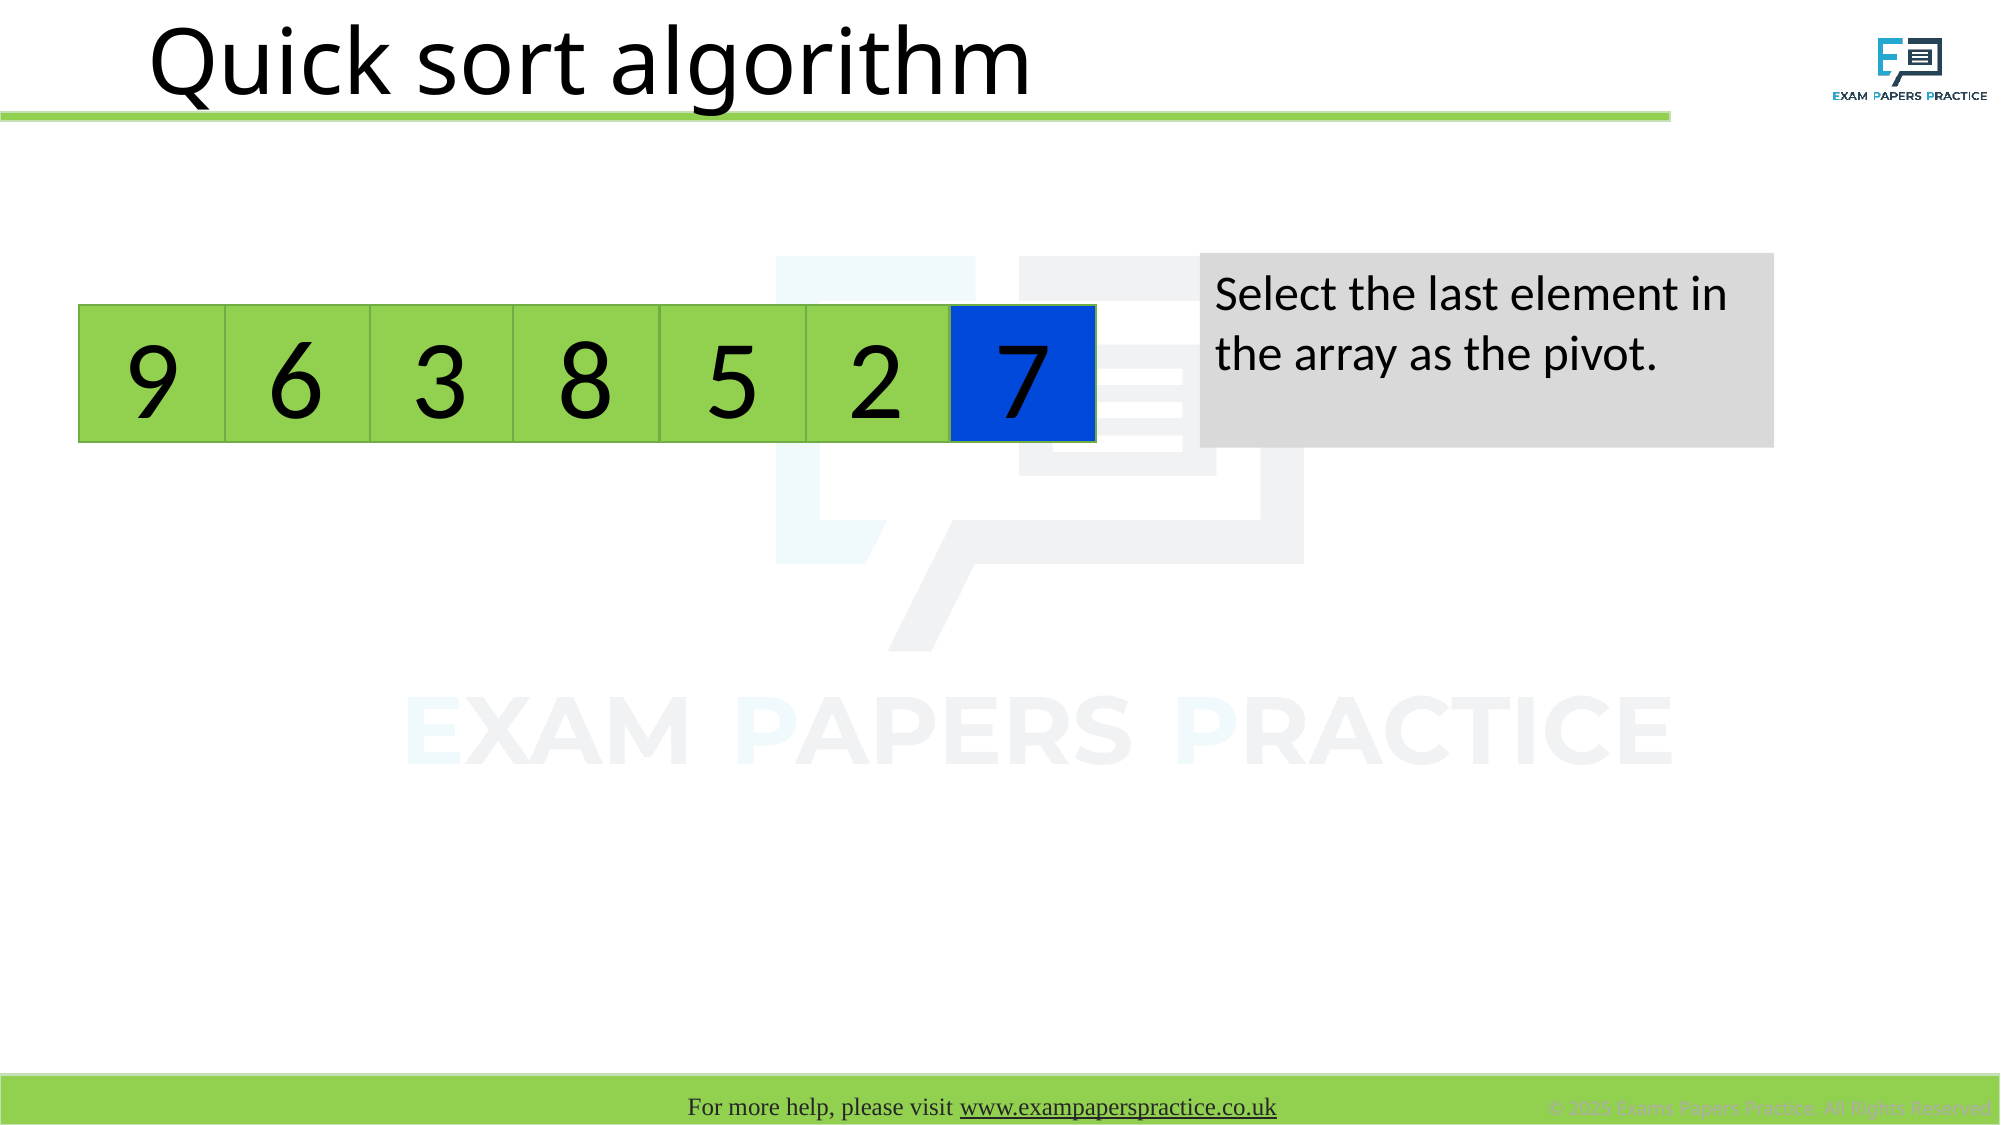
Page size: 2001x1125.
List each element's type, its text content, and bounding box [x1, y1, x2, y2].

text_box 6 [226, 304, 371, 443]
text_box 2 [807, 304, 950, 443]
text_box 8 [514, 304, 661, 443]
text_box 7 [950, 304, 1097, 443]
text_box 5 [661, 304, 807, 443]
text_box 3 [371, 304, 514, 443]
text_box Select the last element in the array as the pivot. [1199, 252, 1775, 448]
title Quick sort algorithm [132, 0, 1200, 162]
text_box 9 [78, 304, 226, 443]
